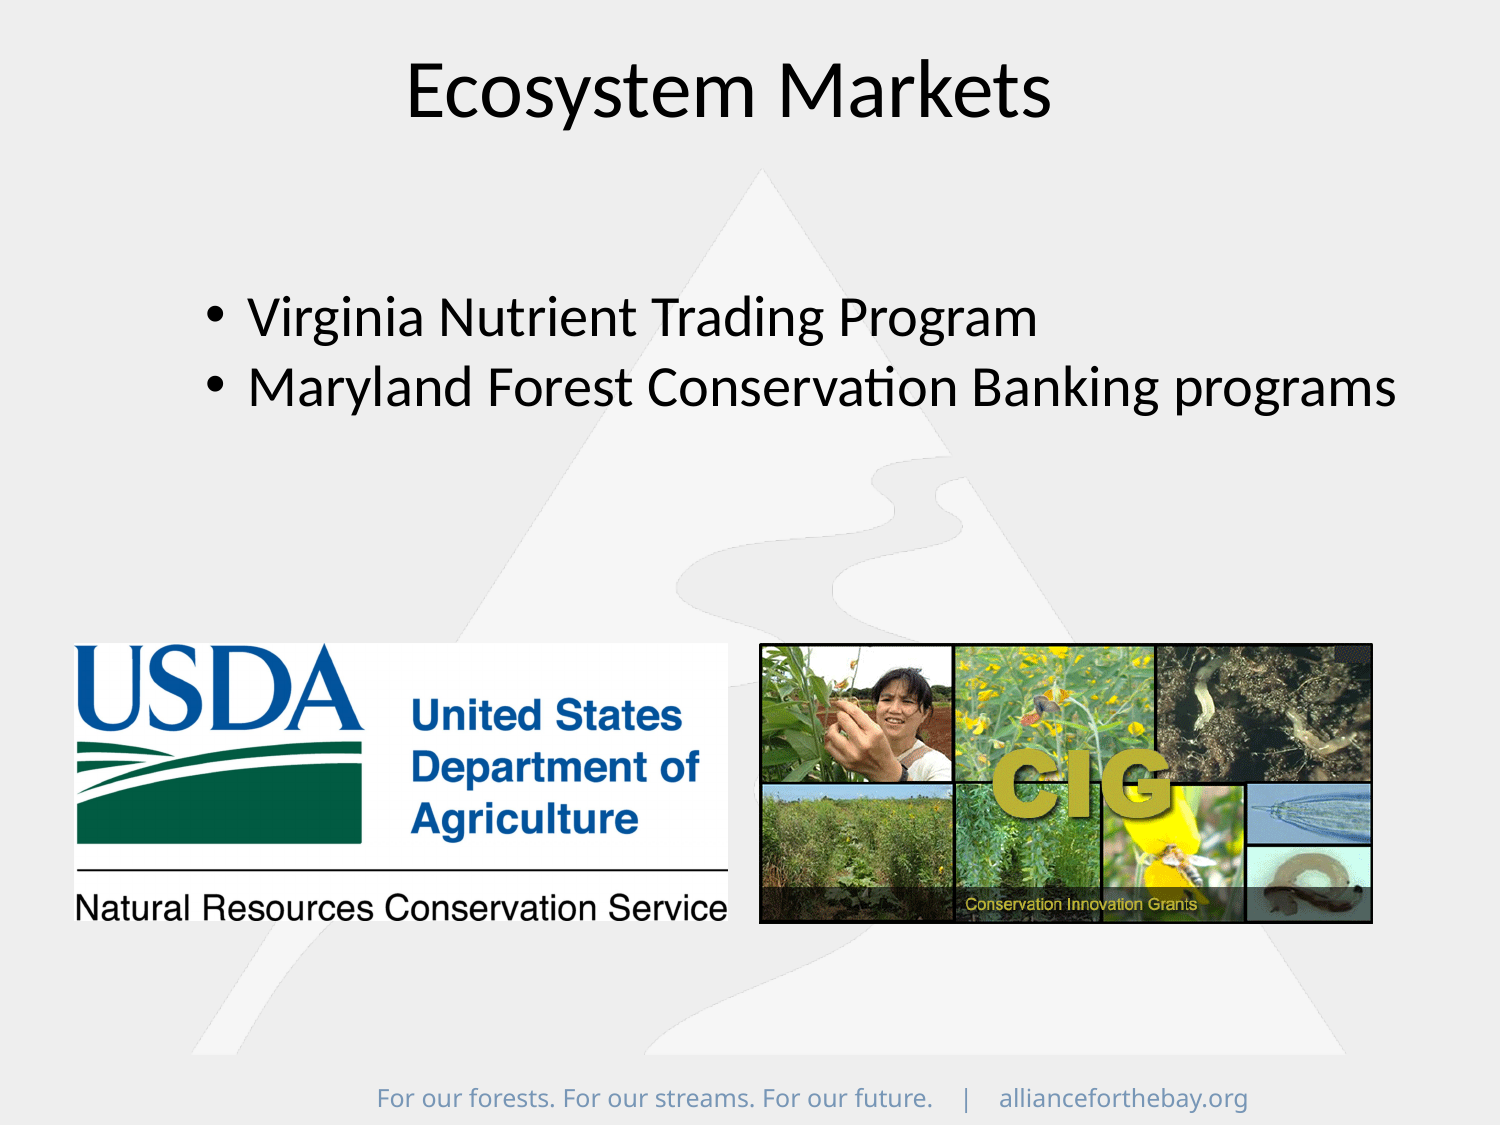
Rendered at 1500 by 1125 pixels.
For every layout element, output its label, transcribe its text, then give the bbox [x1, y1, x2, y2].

picture [73, 643, 728, 921]
picture [759, 643, 1373, 924]
text_box Virginia Nutrient Trading Program Maryland Forest Conservation Banking programs [190, 270, 1439, 426]
text_box Ecosystem Markets [390, 26, 1209, 142]
